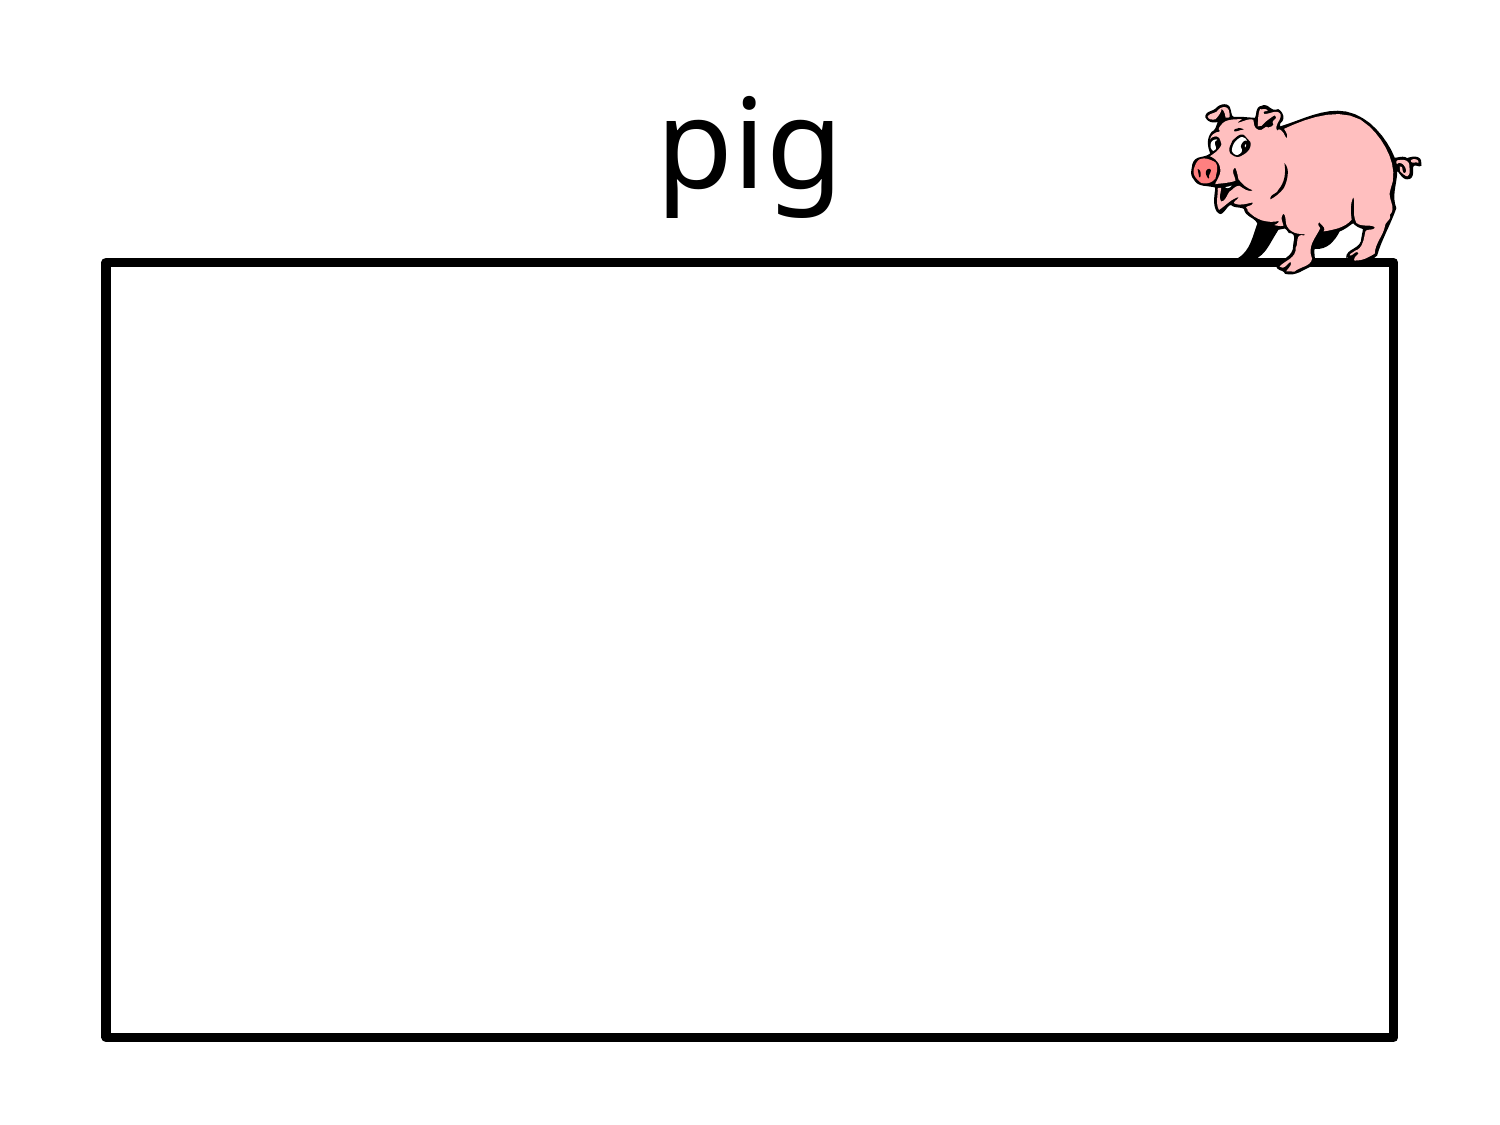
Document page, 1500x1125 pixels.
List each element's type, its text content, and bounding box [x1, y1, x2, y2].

title pig [75, 45, 1425, 233]
picture [1187, 99, 1422, 278]
text_box [104, 260, 1396, 1040]
